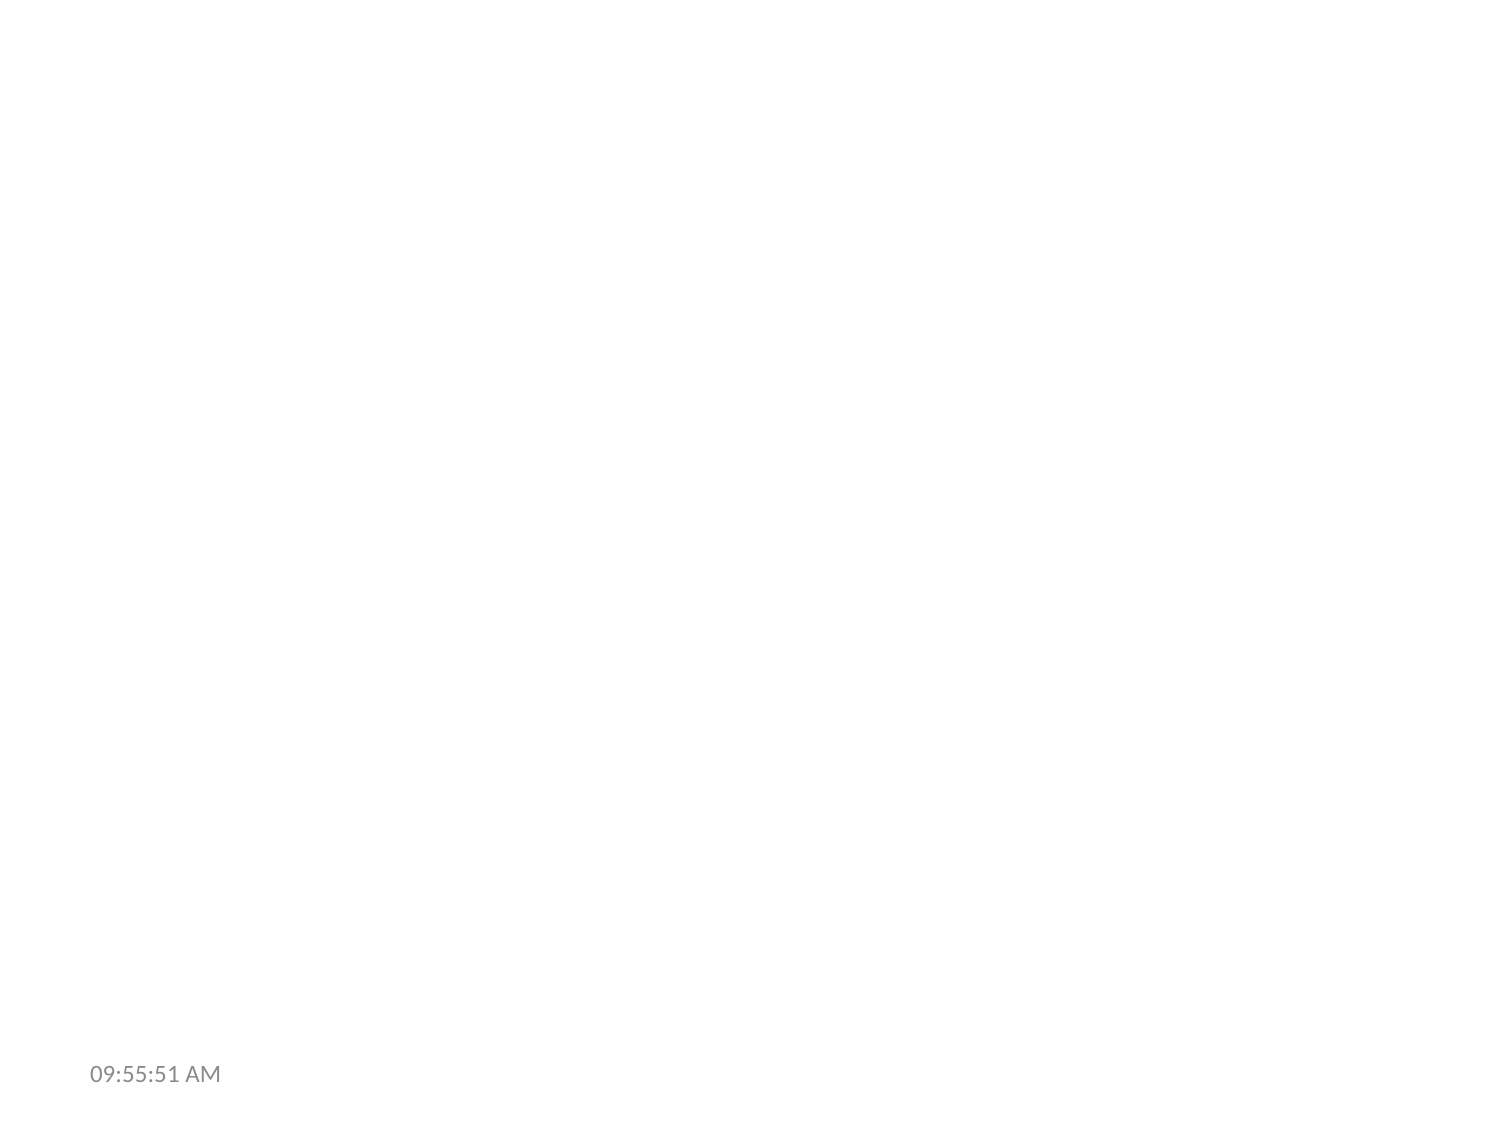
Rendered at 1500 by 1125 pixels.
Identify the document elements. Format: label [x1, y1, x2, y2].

slide_number [75, 1042, 425, 1103]
